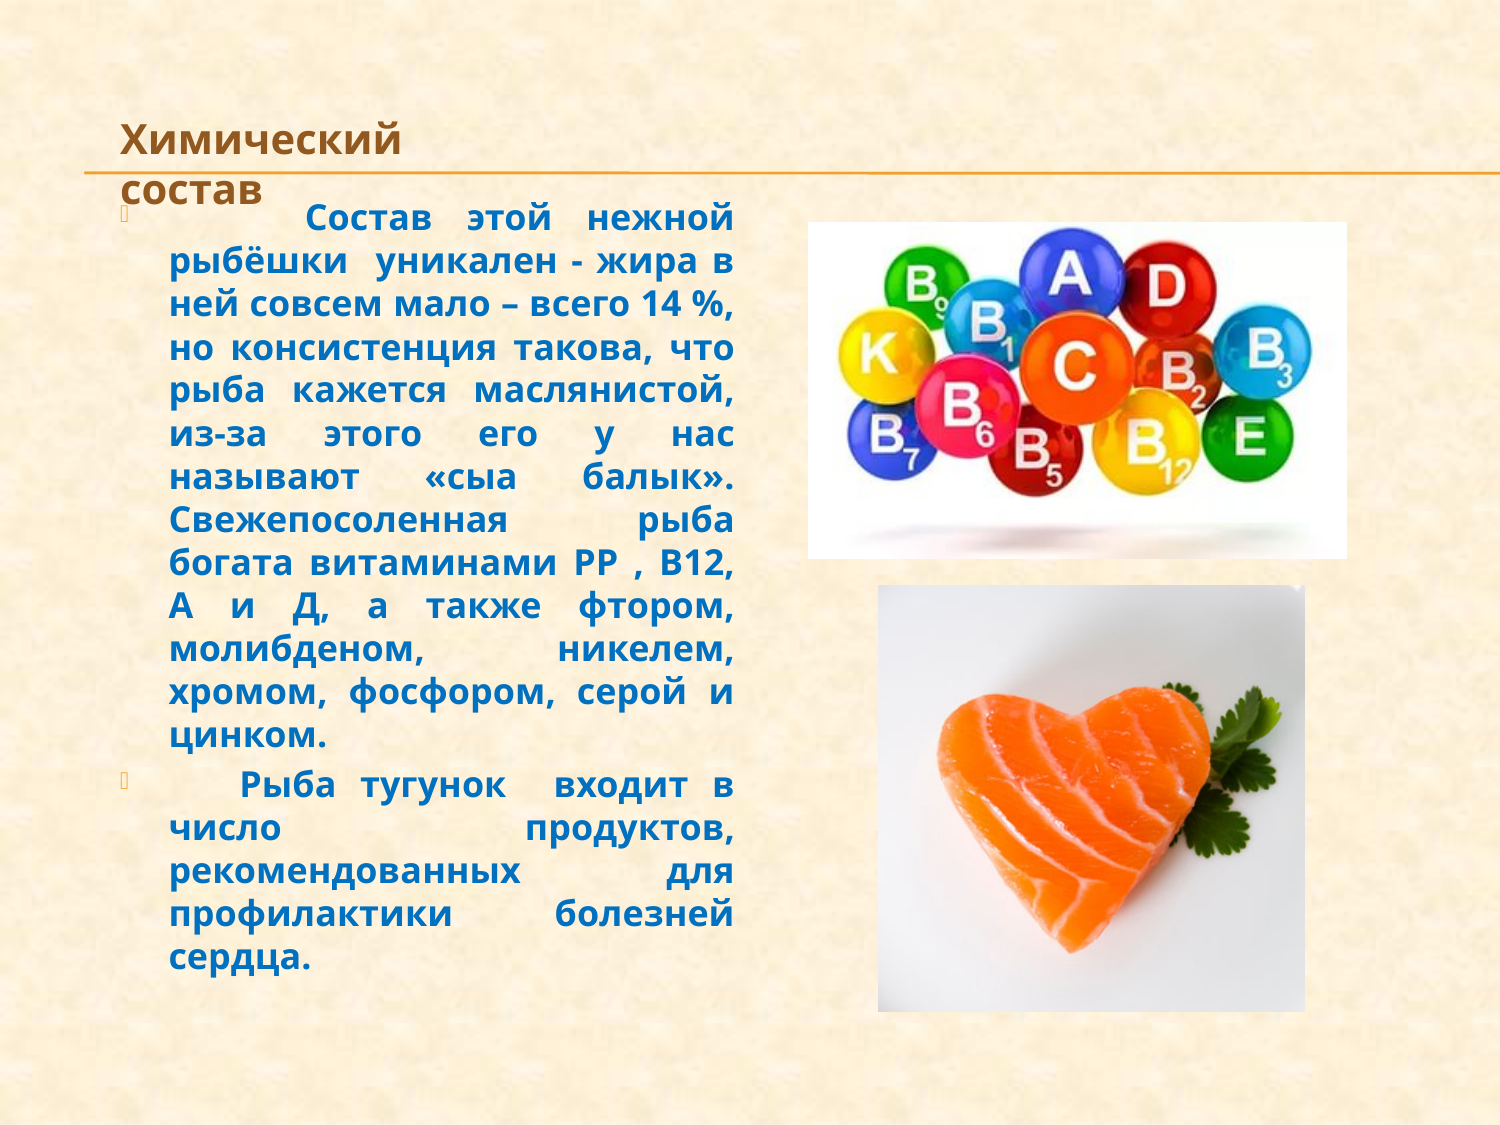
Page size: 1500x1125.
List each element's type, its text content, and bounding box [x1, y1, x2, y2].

picture [0, 0, 1500, 1125]
list Состав этой нежной рыбёшки уникален - жира в ней совсем мало – всего 14 %, но консистенция такова, что рыба кажется маслянистой, из-за этого его у нас называют «сыа балык». Свежепосоленная рыба богата витаминами РР , В12, А и Д, а также фтором, молибденом, никелем, хромом, фосфором, серой и цинком. Рыба тугунок входит в число продуктов, рекомендованных для профилактики болезней сердца. [105, 187, 750, 998]
text_box Химический состав [105, 105, 536, 221]
